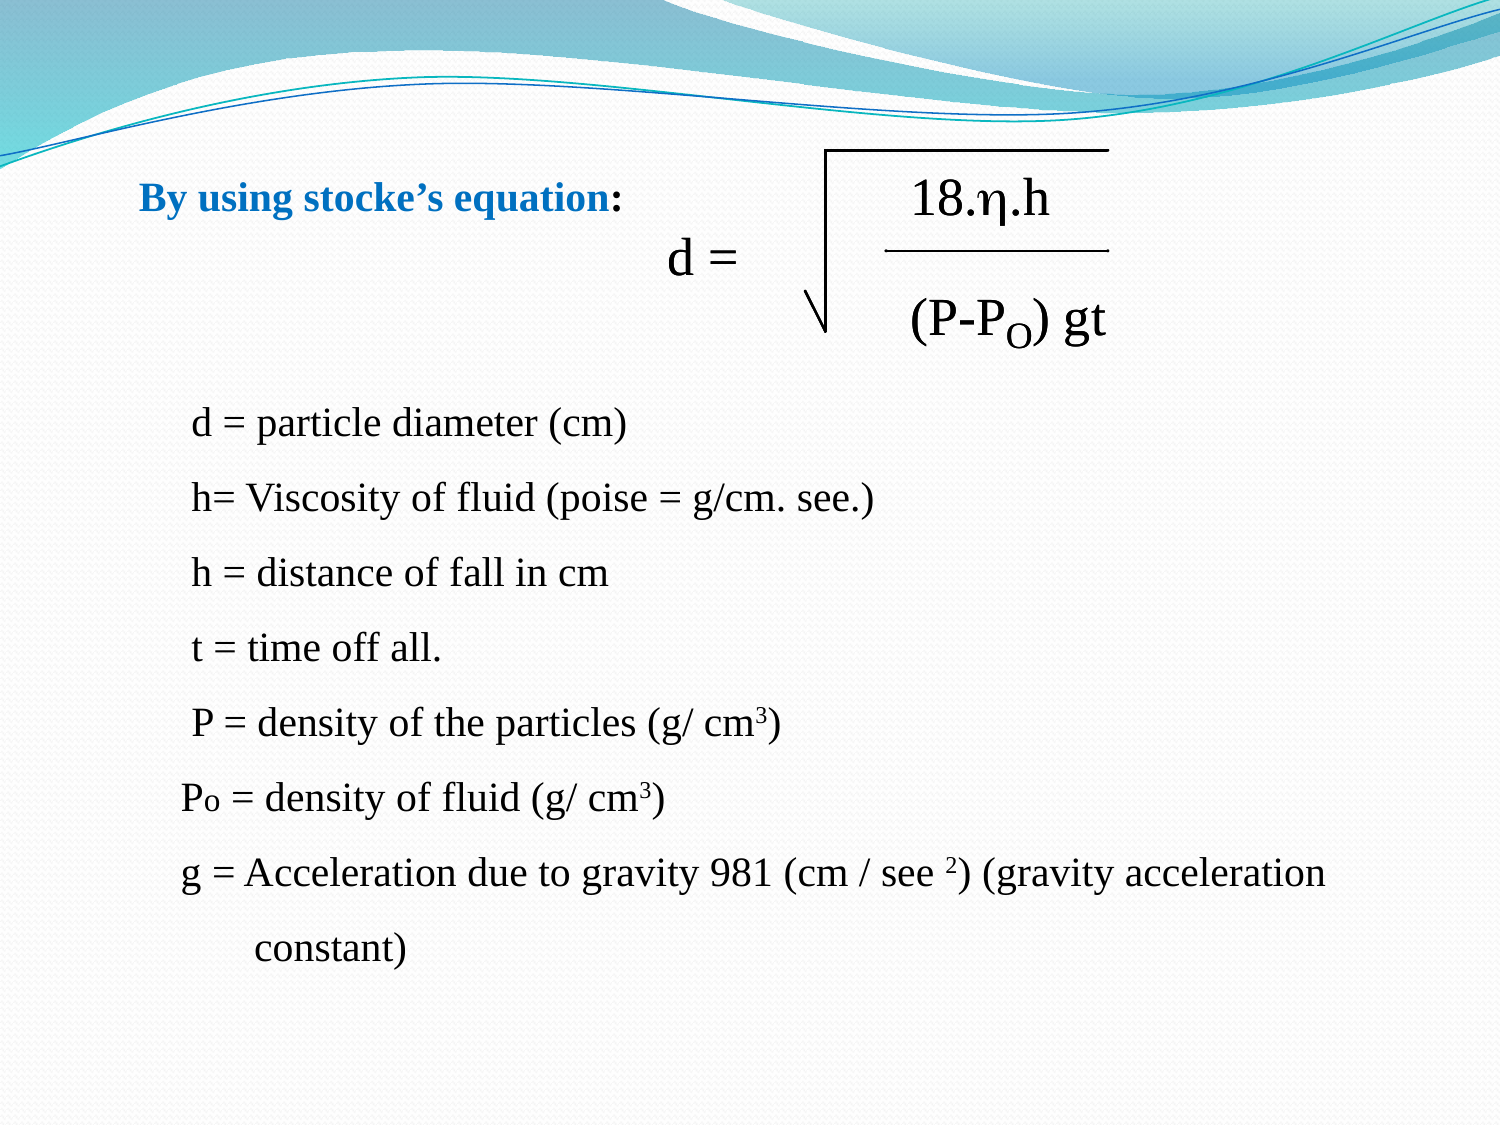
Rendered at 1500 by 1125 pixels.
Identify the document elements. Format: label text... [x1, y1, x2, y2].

text_box By using stocke’s equation: d = particle diameter (cm) h= Viscosity of fluid (poise = g/cm. see.) h = distance of fall in cm t = time off all. P = density of the particles (g/ cm3) Po = density of fluid (g/ cm3) g = Acceleration due to gravity 981 (cm / see 2) (gravity acceleration constant) [123, 137, 1424, 1125]
picture [643, 148, 1152, 364]
